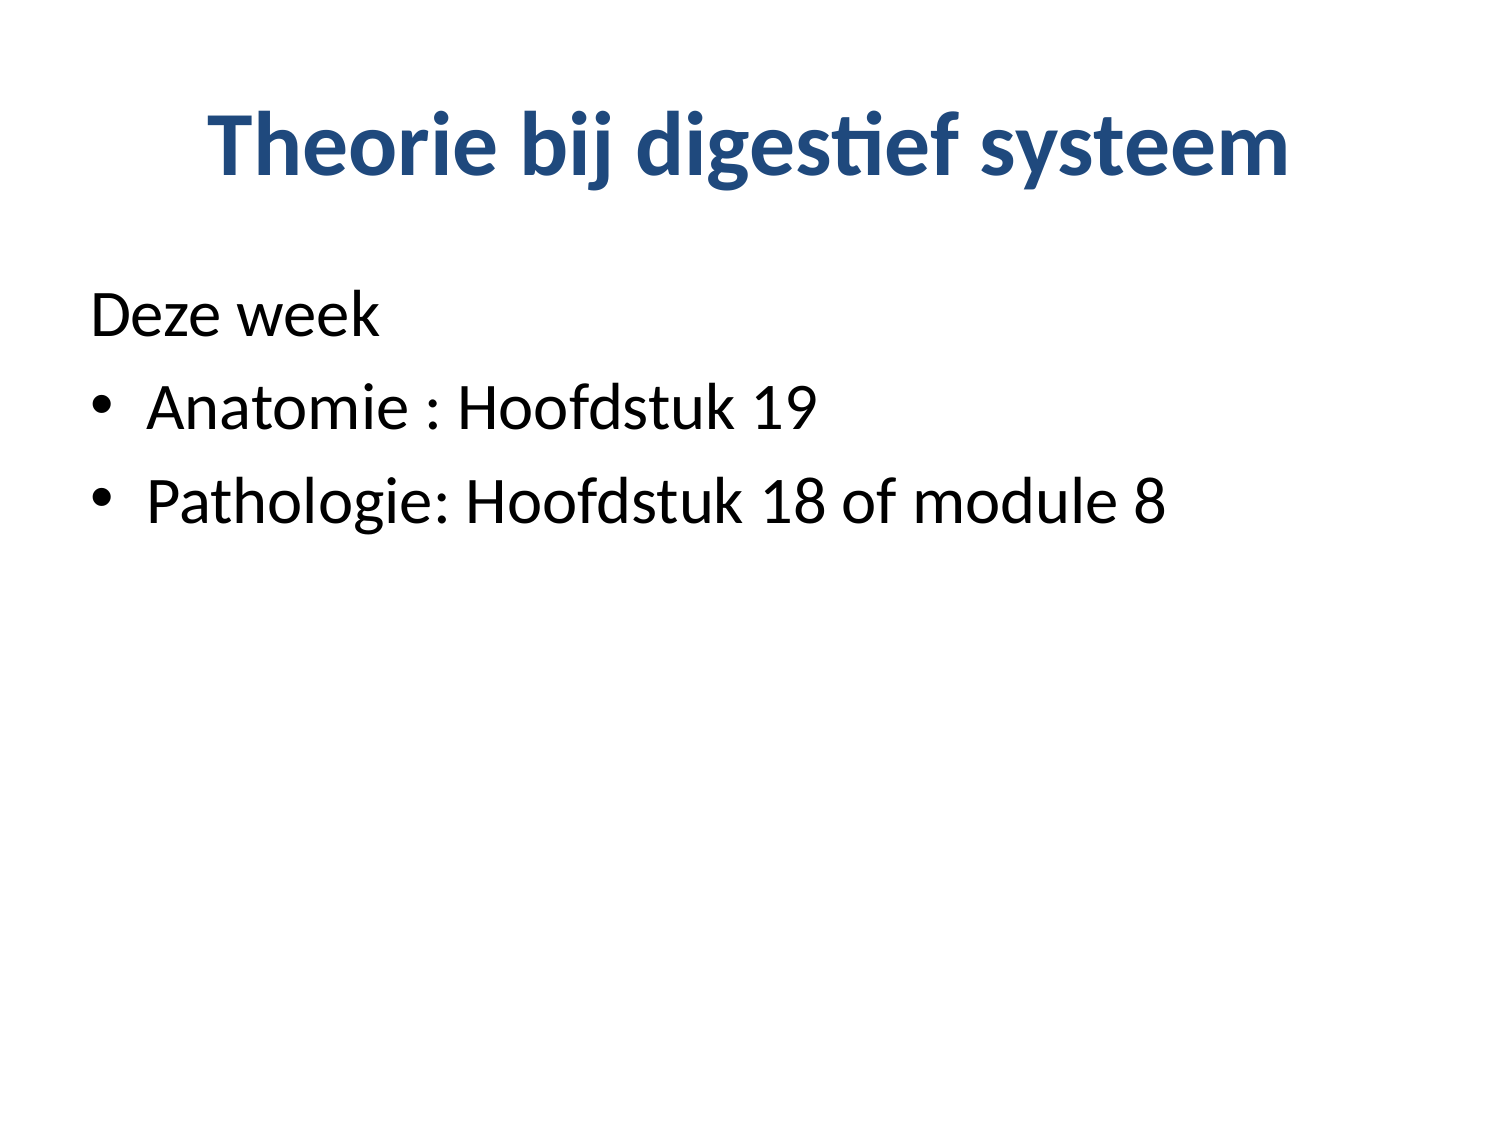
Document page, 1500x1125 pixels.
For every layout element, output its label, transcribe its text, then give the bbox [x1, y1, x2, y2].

list Deze week Anatomie : Hoofdstuk 19 Pathologie: Hoofdstuk 18 of module 8 [75, 262, 1425, 1005]
title Theorie bij digestief systeem [75, 45, 1425, 233]
